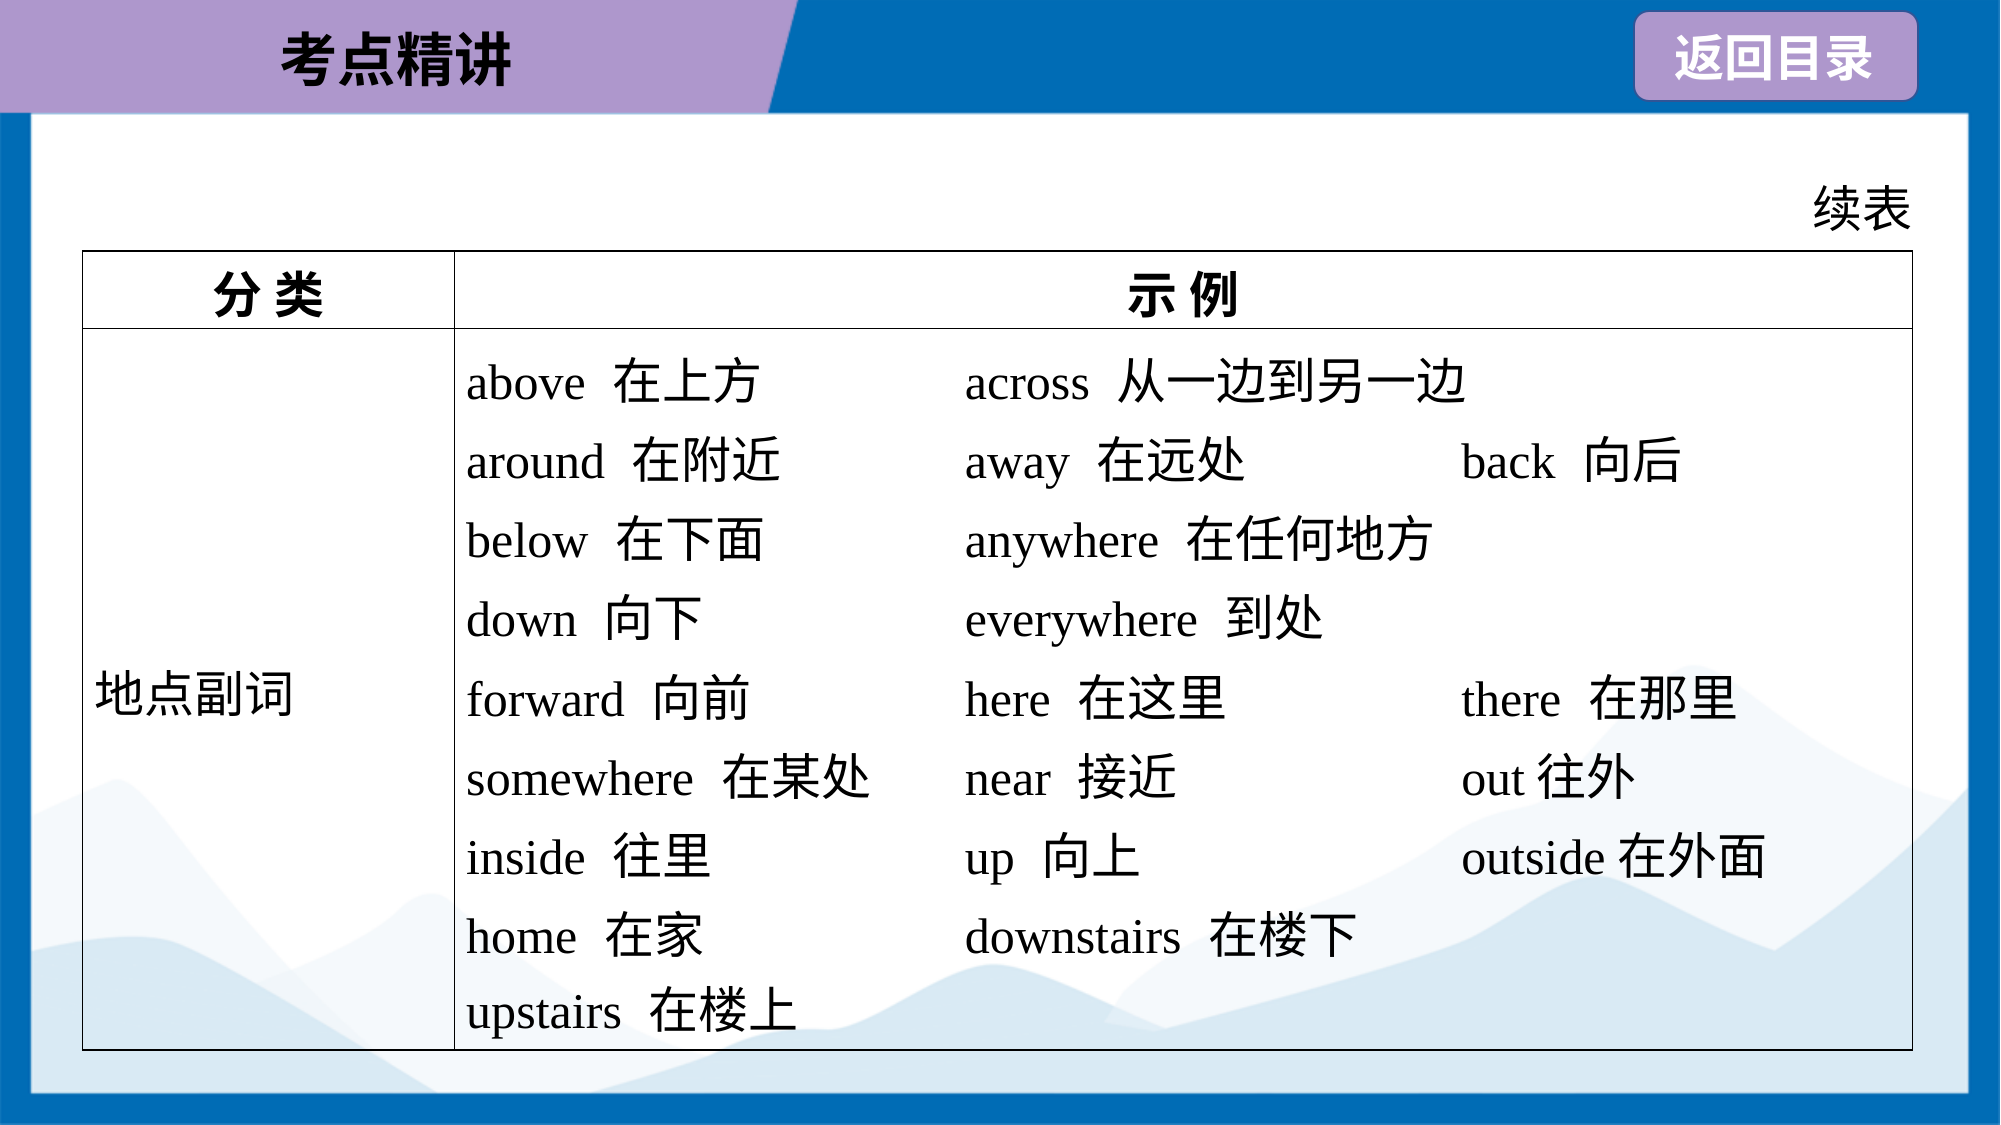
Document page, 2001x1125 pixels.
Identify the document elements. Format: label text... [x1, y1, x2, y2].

table_header 分 类 [83, 252, 454, 328]
picture [0, 0, 2000, 1125]
table_header 示 例 [455, 252, 1912, 328]
table_cell above 在上方 across 从一边到另一边 around 在附近 away 在远处 back 向后 below 在下面 anywhere 在任何地方 down 向下 everywhere 到处 forward 向前 here 在这里 there 在那里 somewhere 在某处 near 接近 out往外 inside 往里 up 向上 outside在外面 home 在家 downstairs 在楼下 upstairs 在楼上 [455, 329, 1912, 1049]
text_box 续表 [1811, 149, 1913, 238]
table_cell 地点副词 [83, 329, 454, 1049]
